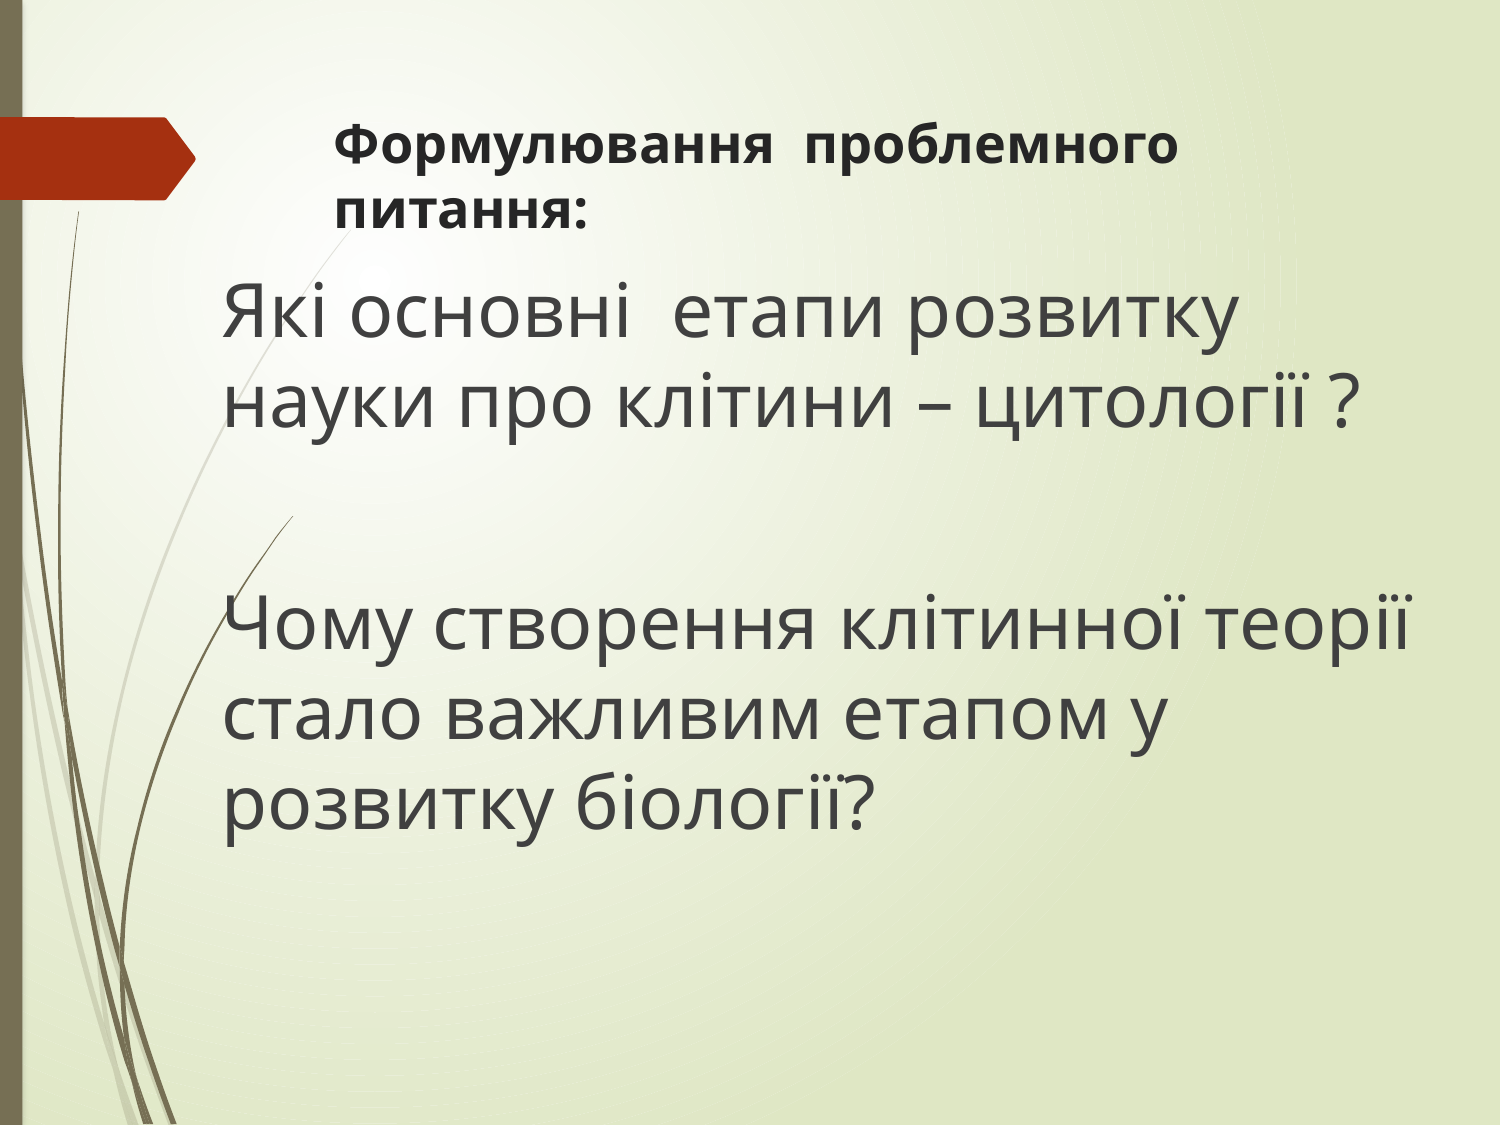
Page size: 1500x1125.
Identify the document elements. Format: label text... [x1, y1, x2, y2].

title Формулювання проблемного питання: [319, 102, 1416, 255]
list Які основні етапи розвитку науки про клітини – цитології ? Чому створення клітинної теорії стало важливим етапом у розвитку біології? [206, 255, 1447, 1012]
